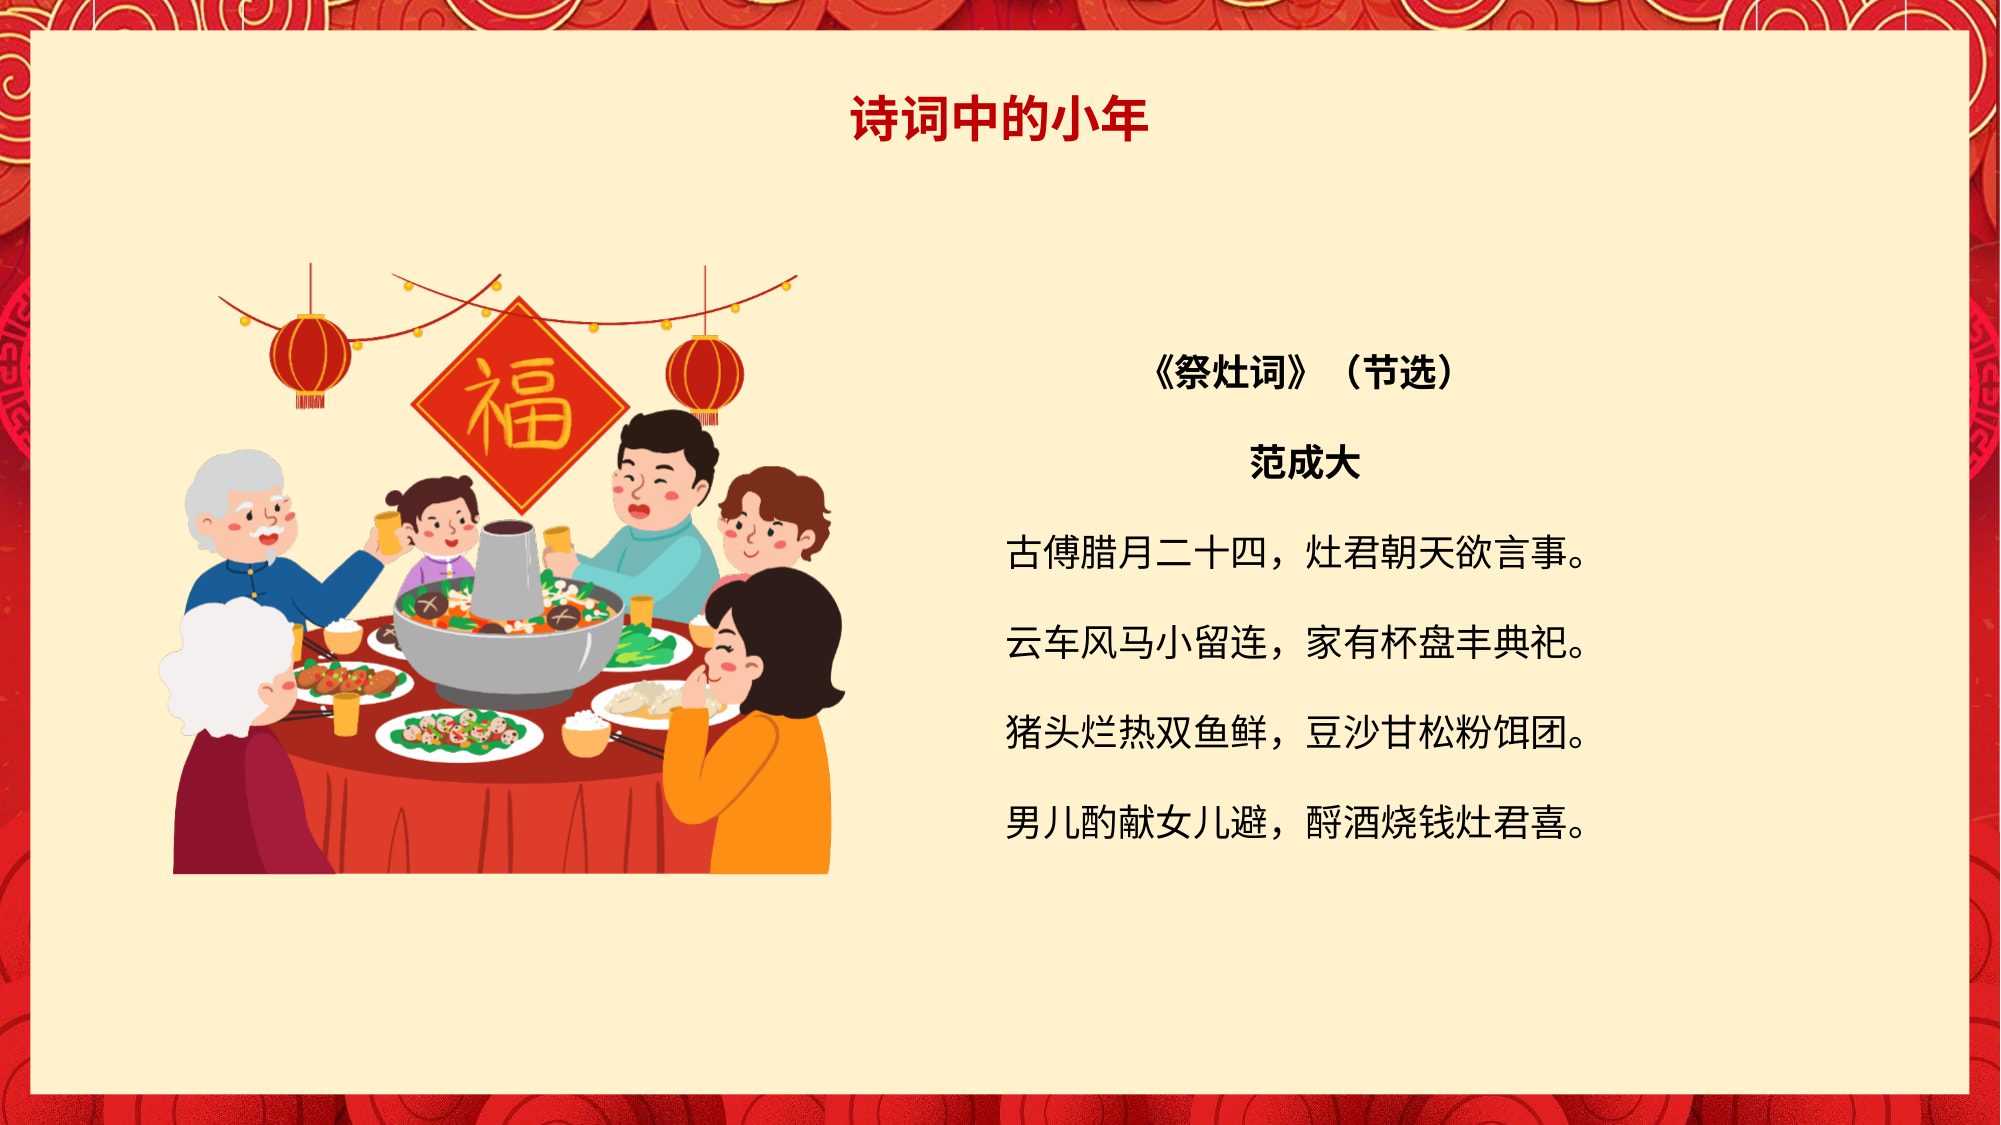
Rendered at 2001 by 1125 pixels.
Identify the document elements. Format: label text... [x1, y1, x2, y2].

picture [0, 0, 2000, 1125]
text_box 诗词中的小年 [815, 80, 1185, 156]
text_box 《祭灶词》（节选） 范成大 古傅腊月二十四，灶君朝天欲言事。 云车风马小留连，家有杯盘丰典祀。 猪头烂热双鱼鲜，豆沙甘松粉饵团。 男儿酌献女儿避，酹酒烧钱灶君喜。 [885, 341, 1728, 852]
